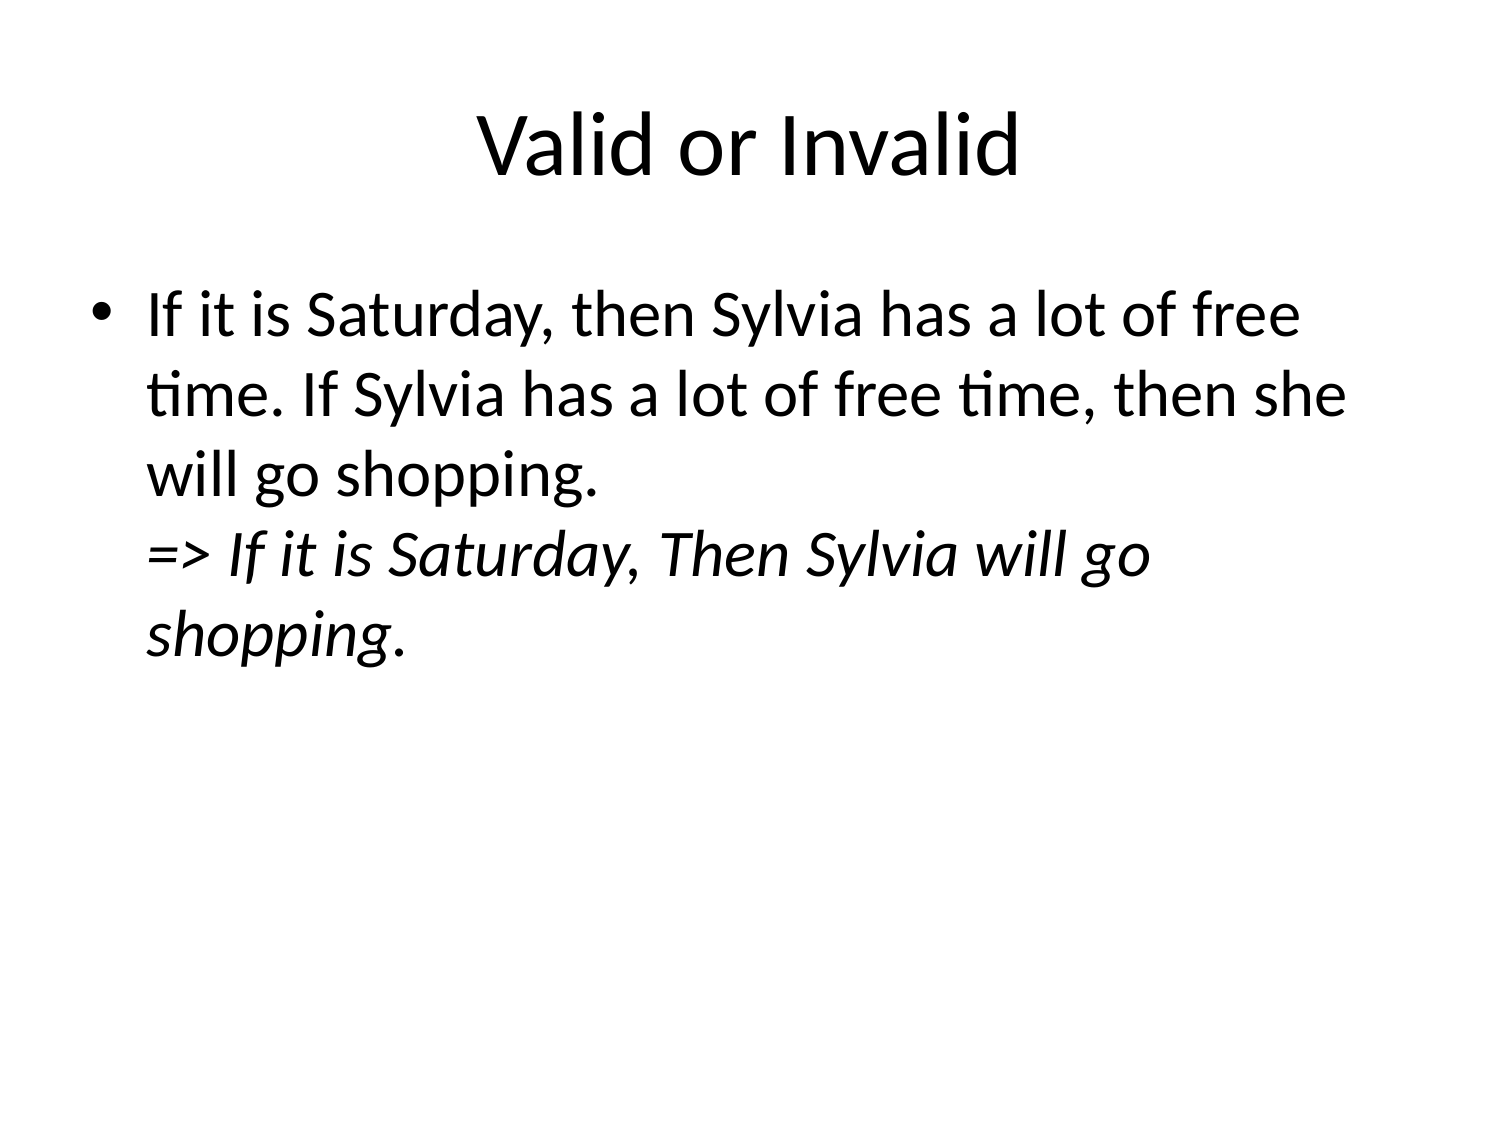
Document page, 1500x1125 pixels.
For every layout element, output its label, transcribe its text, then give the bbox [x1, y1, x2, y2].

list If it is Saturday, then Sylvia has a lot of free time. If Sylvia has a lot of free time, then she will go shopping. => If it is Saturday, Then Sylvia will go shopping. [75, 262, 1425, 1005]
title Valid or Invalid [75, 45, 1425, 233]
